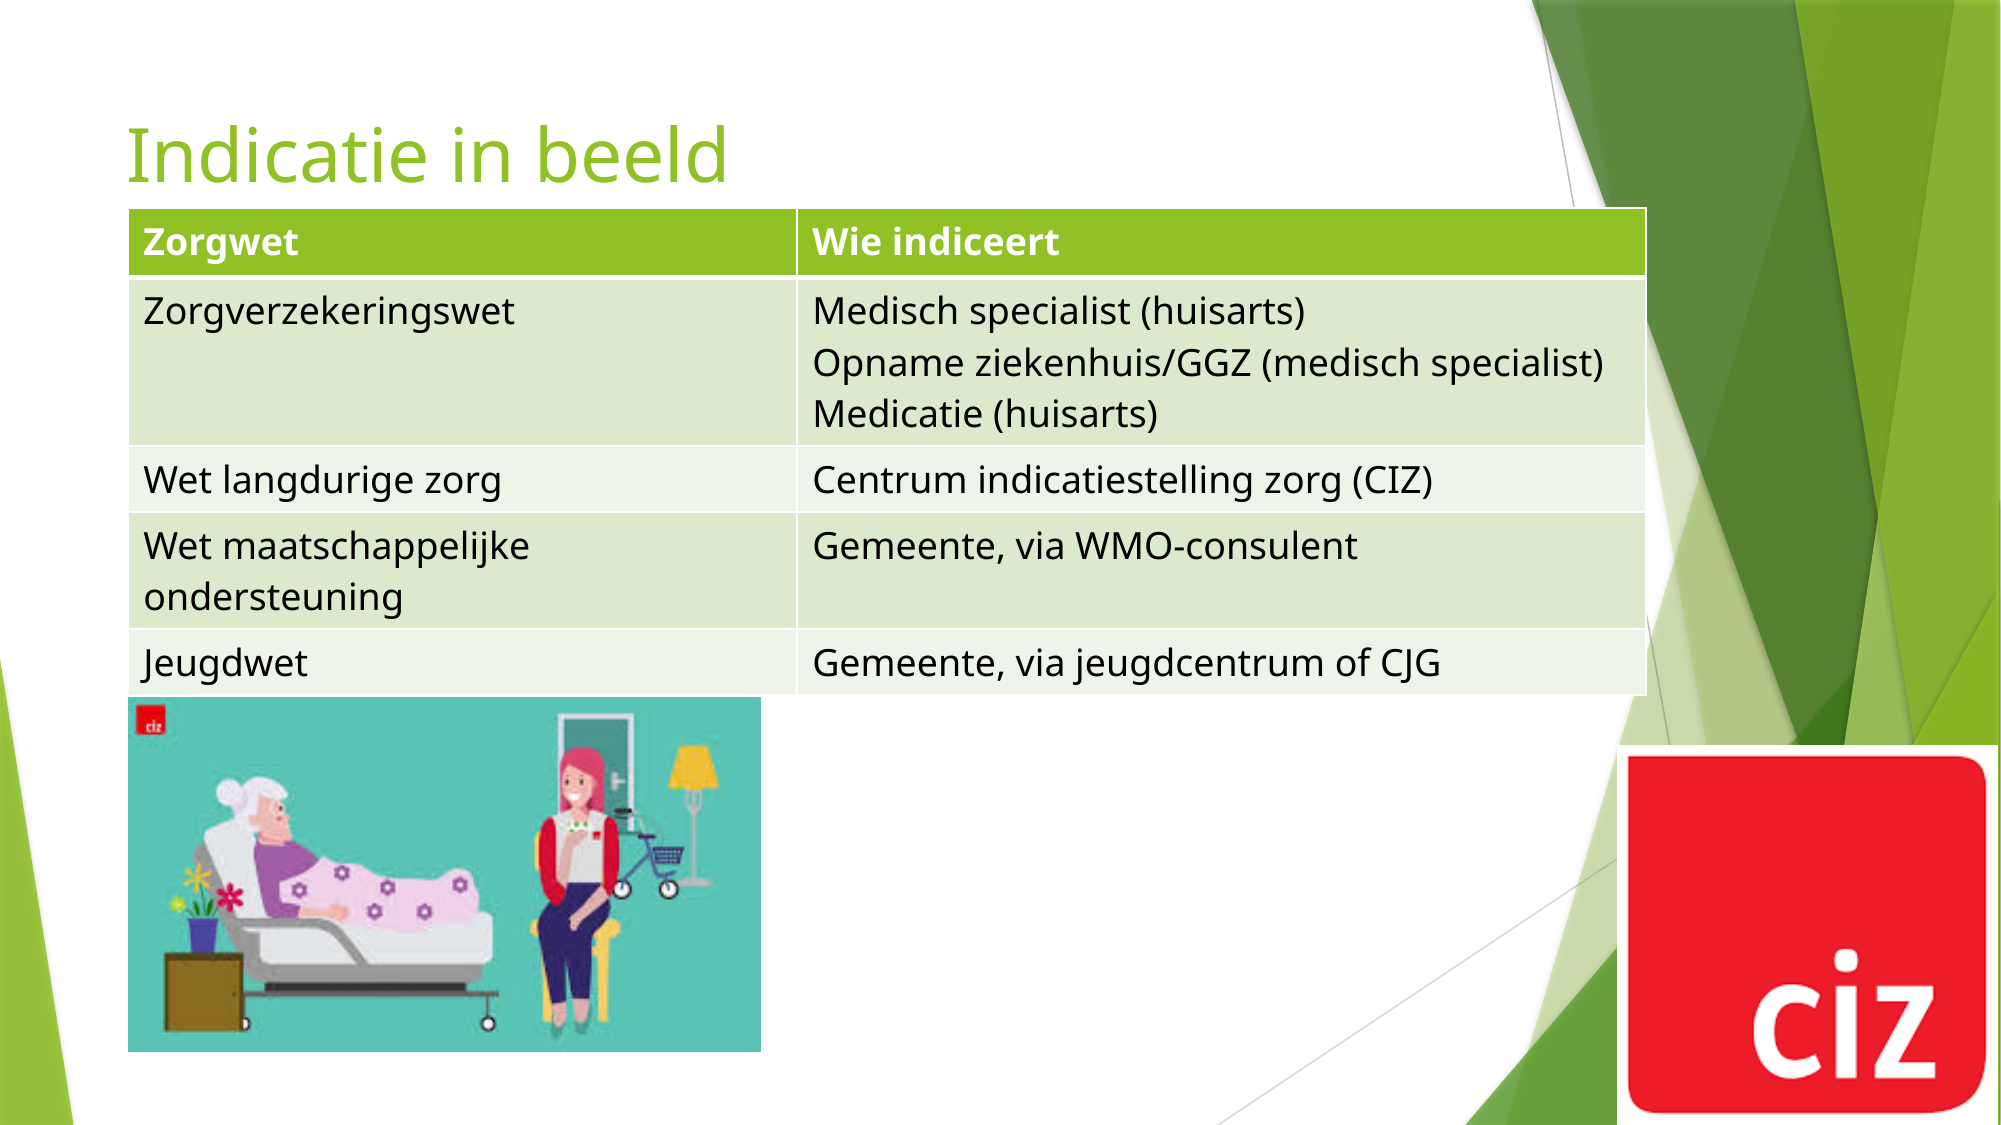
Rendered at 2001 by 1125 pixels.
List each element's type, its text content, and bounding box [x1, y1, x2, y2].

table_cell Gemeente, via jeugdcentrum of CJG [798, 630, 1645, 694]
table_cell Wet langdurige zorg [129, 447, 796, 511]
table_cell Zorgverzekeringswet [129, 280, 796, 445]
picture [1617, 745, 1998, 1125]
table_header Wie indiceert [798, 209, 1645, 275]
table_cell Centrum indicatiestelling zorg (CIZ) [798, 447, 1645, 511]
table_header Zorgwet [129, 209, 796, 275]
title Indicatie in beeld [111, 99, 1522, 317]
table_cell Jeugdwet [129, 630, 796, 694]
table_cell Gemeente, via WMO-consulent [798, 513, 1645, 628]
table_cell Wet maatschappelijke ondersteuning [129, 513, 796, 628]
table_cell Medisch specialist (huisarts) Opname ziekenhuis/GGZ (medisch specialist) Medicatie (huisarts) [798, 280, 1645, 445]
picture [127, 696, 762, 1052]
